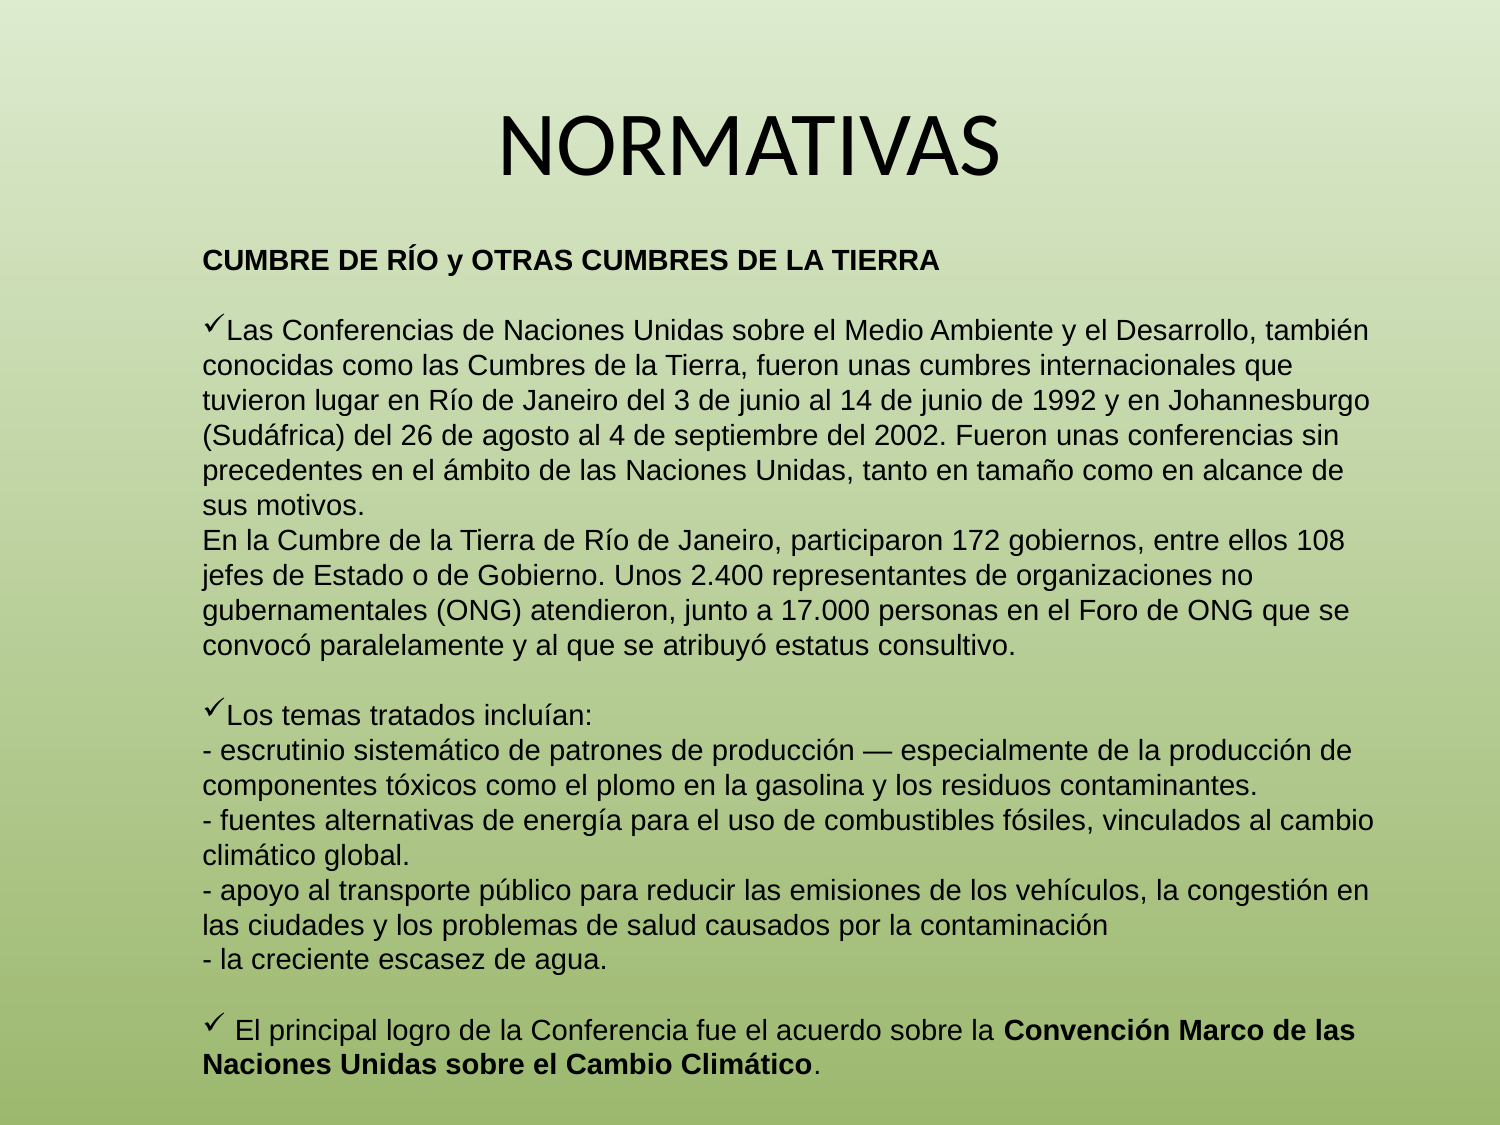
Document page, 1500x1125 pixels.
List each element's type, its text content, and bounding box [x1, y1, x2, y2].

title NORMATIVAS [75, 45, 1425, 233]
text_box CUMBRE DE RÍO y OTRAS CUMBRES DE LA TIERRA Las Conferencias de Naciones Unidas sobre el Medio Ambiente y el Desarrollo, también conocidas como las Cumbres de la Tierra, fueron unas cumbres internacionales que tuvieron lugar en Río de Janeiro del 3 de junio al 14 de junio de 1992 y en Johannesburgo (Sudáfrica) del 26 de agosto al 4 de septiembre del 2002. Fueron unas conferencias sin precedentes en el ámbito de las Naciones Unidas, tanto en tamaño como en alcance de sus motivos. En la Cumbre de la Tierra de Río de Janeiro, participaron 172 gobiernos, entre ellos 108 jefes de Estado o de Gobierno. Unos 2.400 representantes de organizaciones no gubernamentales (ONG) atendieron, junto a 17.000 personas en el Foro de ONG que se convocó paralelamente y al que se atribuyó estatus consultivo. Los temas tratados incluían: - escrutinio sistemático de patrones de producción — especialmente de la producción de componentes tóxicos como el plomo en la gasolina y los residuos contaminantes. - fuentes alternativas de energía para el uso de combustibles fósiles, vinculados al cambio climático global. - apoyo al transporte público para reducir las emisiones de los vehículos, la congestión en las ciudades y los problemas de salud causados por la contaminación - la creciente escasez de agua. El principal logro de la Conferencia fue el acuerdo sobre la Convención Marco de las Naciones Unidas sobre el Cambio Climático. [187, 234, 1395, 1125]
